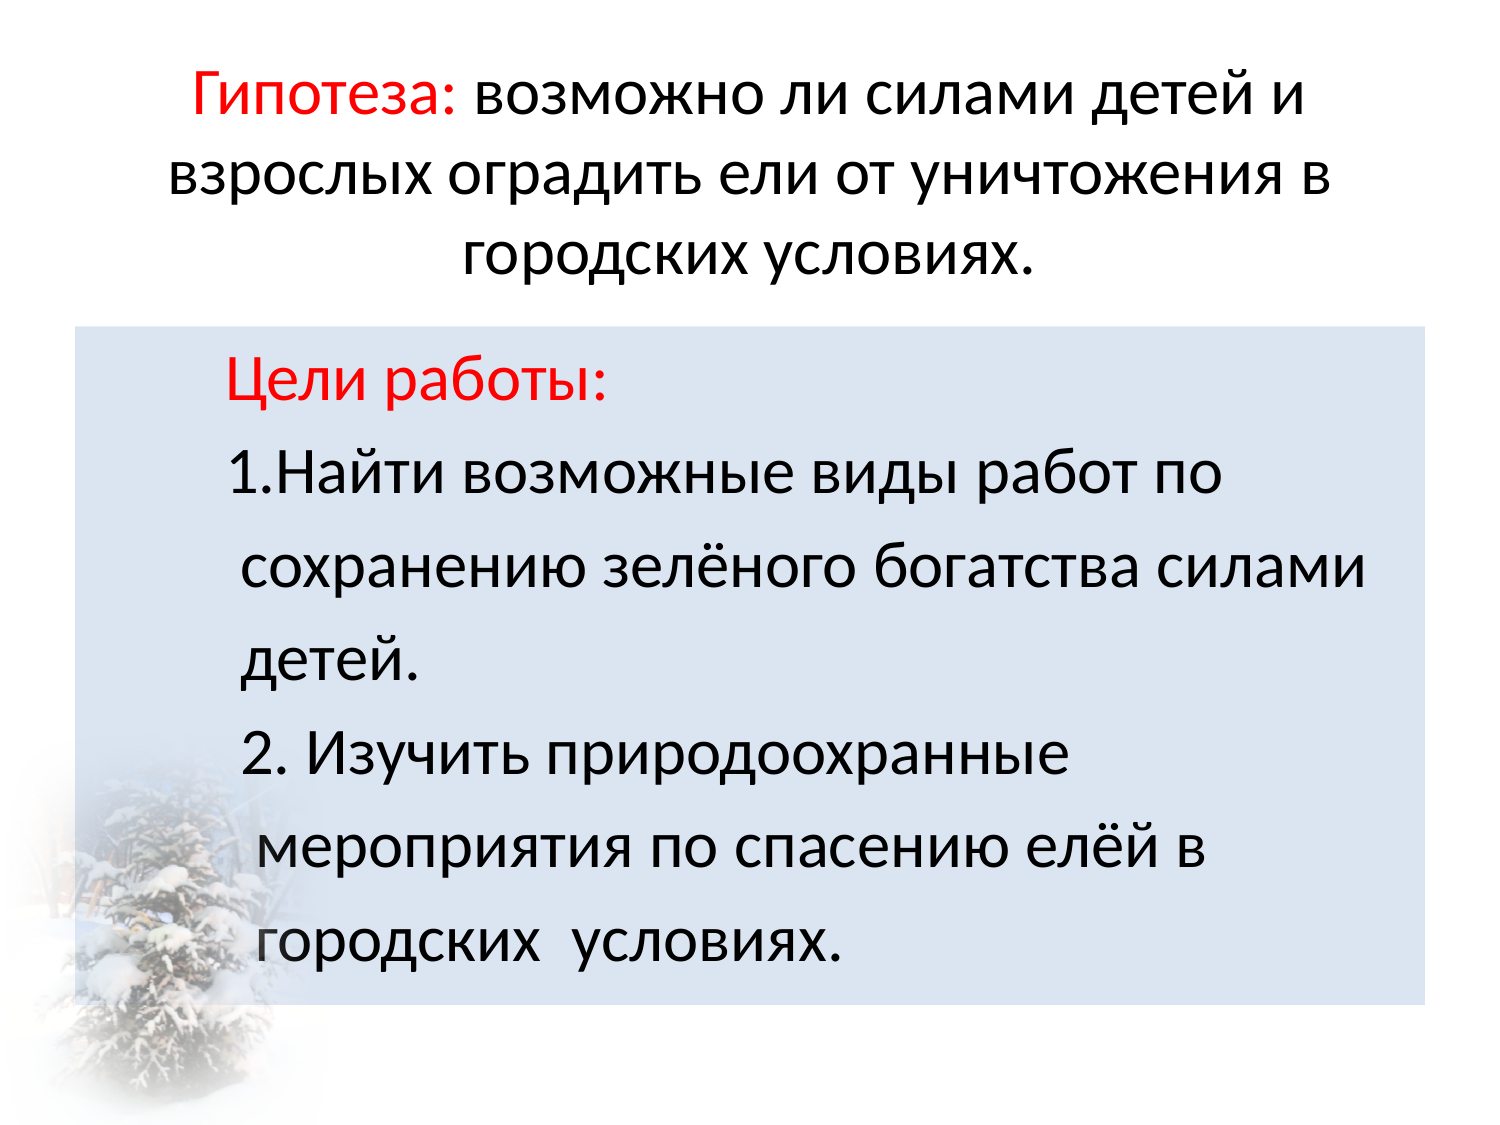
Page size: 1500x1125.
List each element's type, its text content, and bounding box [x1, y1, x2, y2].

picture [0, 727, 333, 1125]
list Цели работы: 1.Найти возможные виды работ по сохранению зелёного богатства силами детей. 2. Изучить природоохранные мероприятия по спасению елёй в городских условиях. [75, 326, 1425, 1005]
title Гипотеза: возможно ли силами детей и взрослых оградить ели от уничтожения в городских условиях. [75, 101, 1425, 315]
